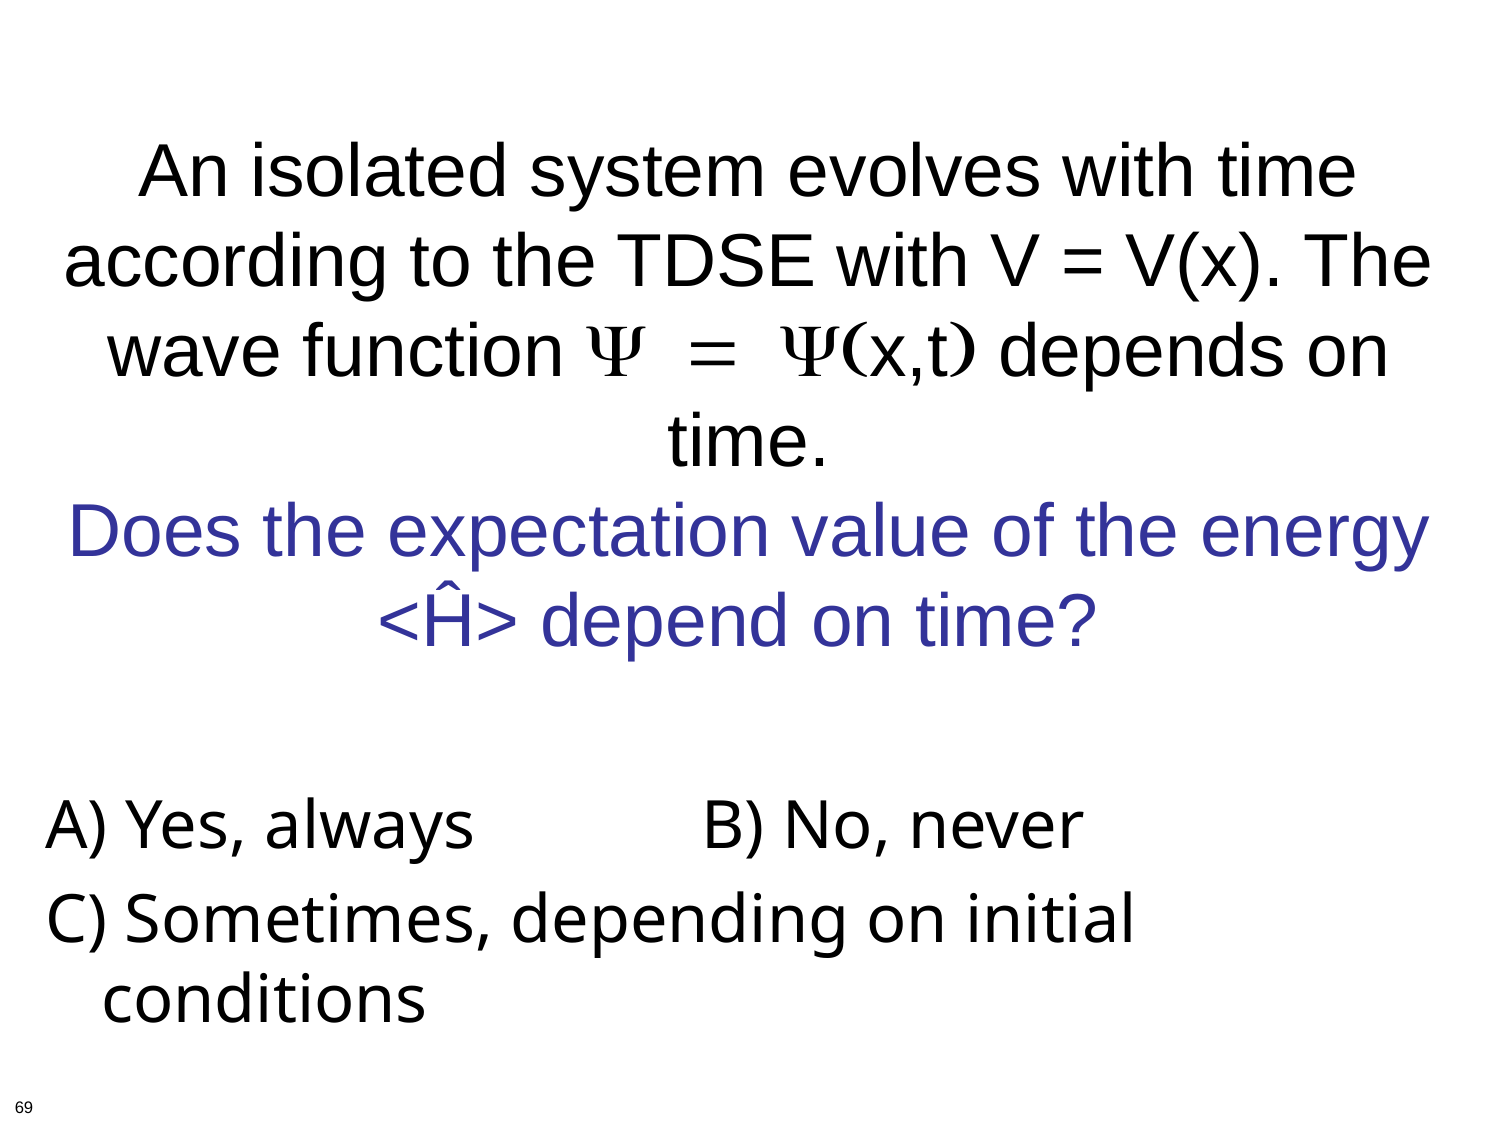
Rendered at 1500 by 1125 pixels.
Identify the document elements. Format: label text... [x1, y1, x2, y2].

list A) Yes, always B) No, never C) Sometimes, depending on initial conditions [30, 774, 1469, 1091]
text_box 69 [0, 1089, 50, 1125]
title An isolated system evolves with time according to the TDSE with V = V(x). The wave function Ψ = Ψ(x,t) depends on time. Does the expectation value of the energy <Ĥ> depend on time? [48, 24, 1450, 759]
